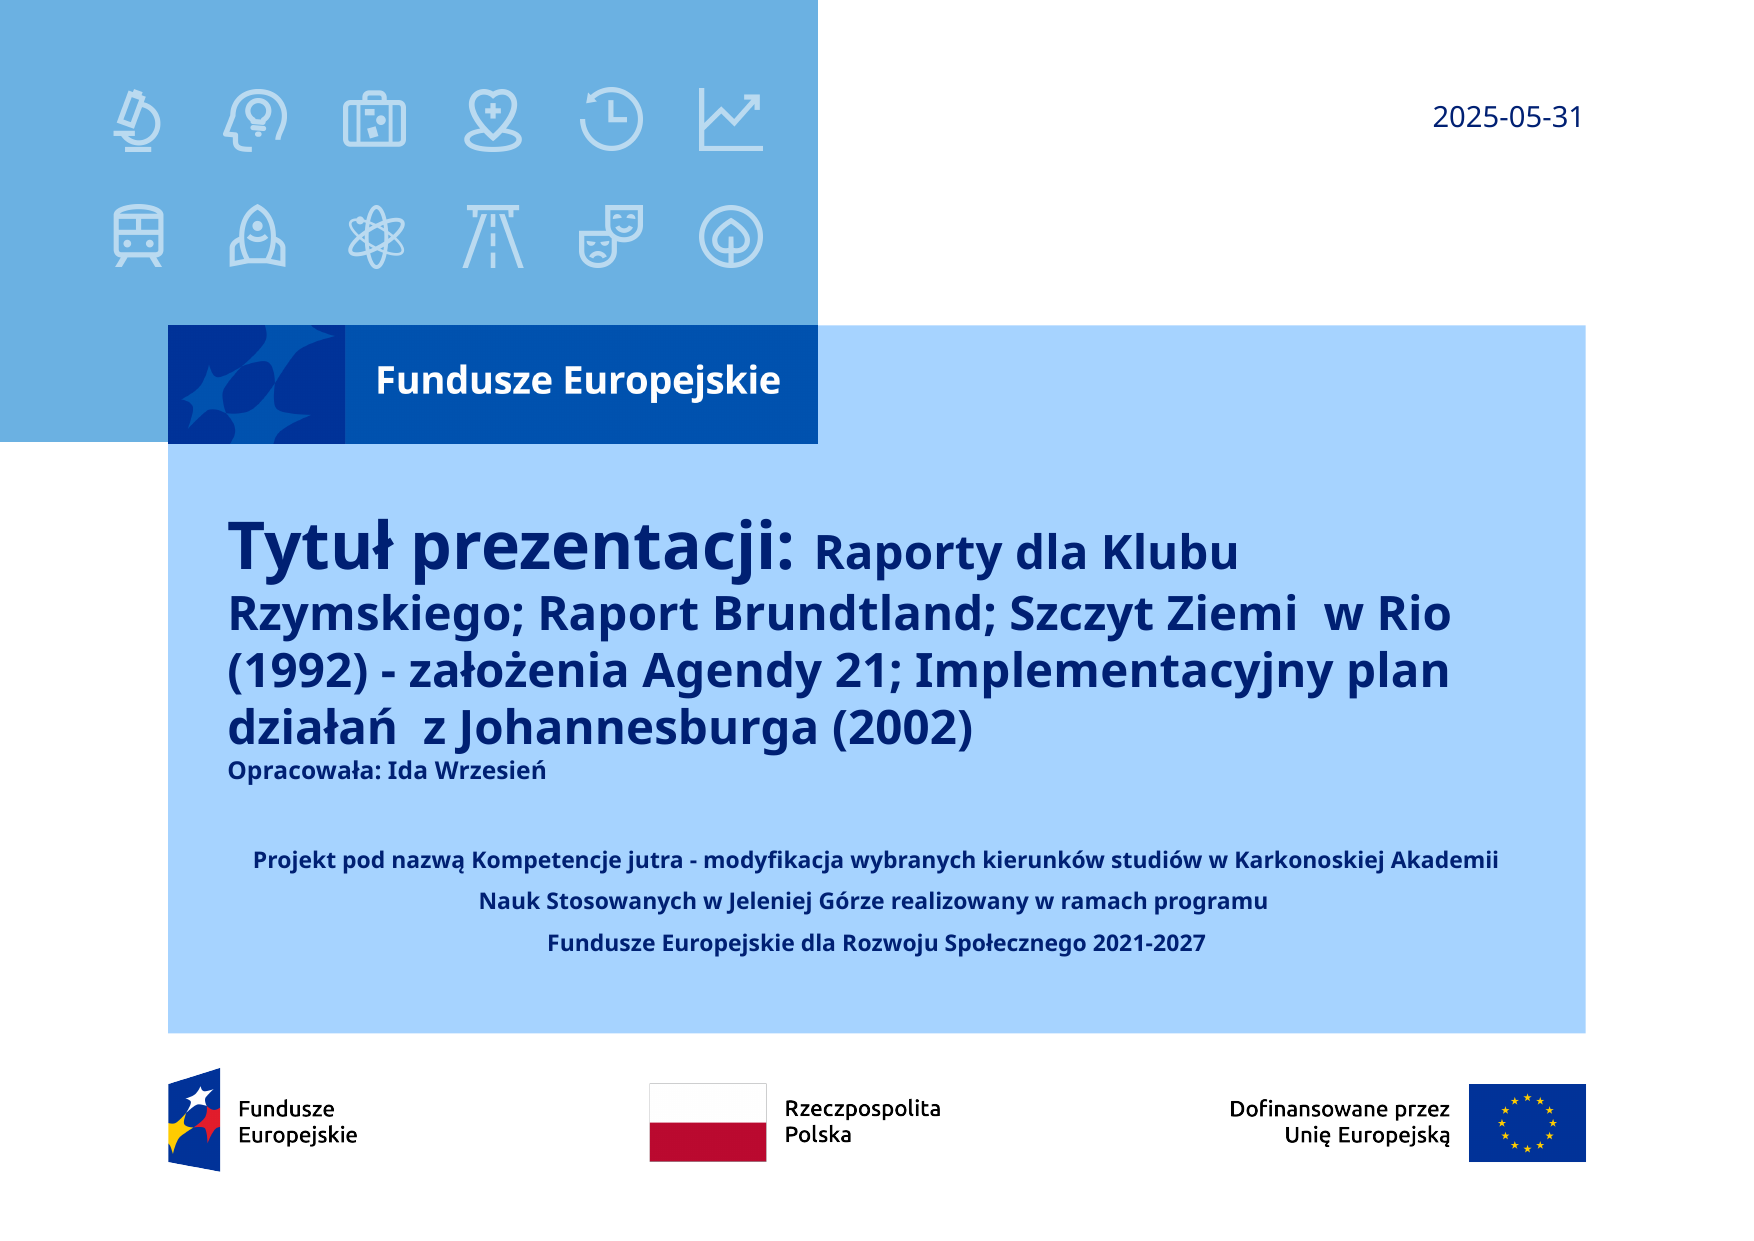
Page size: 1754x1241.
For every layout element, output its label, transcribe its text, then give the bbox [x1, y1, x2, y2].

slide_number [1290, 88, 1586, 146]
picture [610, 1044, 979, 1201]
picture [1192, 1045, 1625, 1201]
picture [129, 1045, 396, 1201]
subtitle Projekt pod nazwą Kompetencje jutra - modyfikacja wybranych kierunków studiów w Karkonoskiej Akademii Nauk Stosowanych w Jeleniej Górze realizowany w ramach programu Fundusze Europejskie dla Rozwoju Społecznego 2021-2027 [227, 797, 1527, 975]
picture [168, 325, 818, 444]
title Tytuł prezentacji: Raporty dla Klubu Rzymskiego; Raport Brundtland; Szczyt Ziemi w Rio (1992) - założenia Agendy 21; Implementacyjny plan działań z Johannesburga (2002) Opracowała: Ida Wrzesień [227, 503, 1527, 786]
